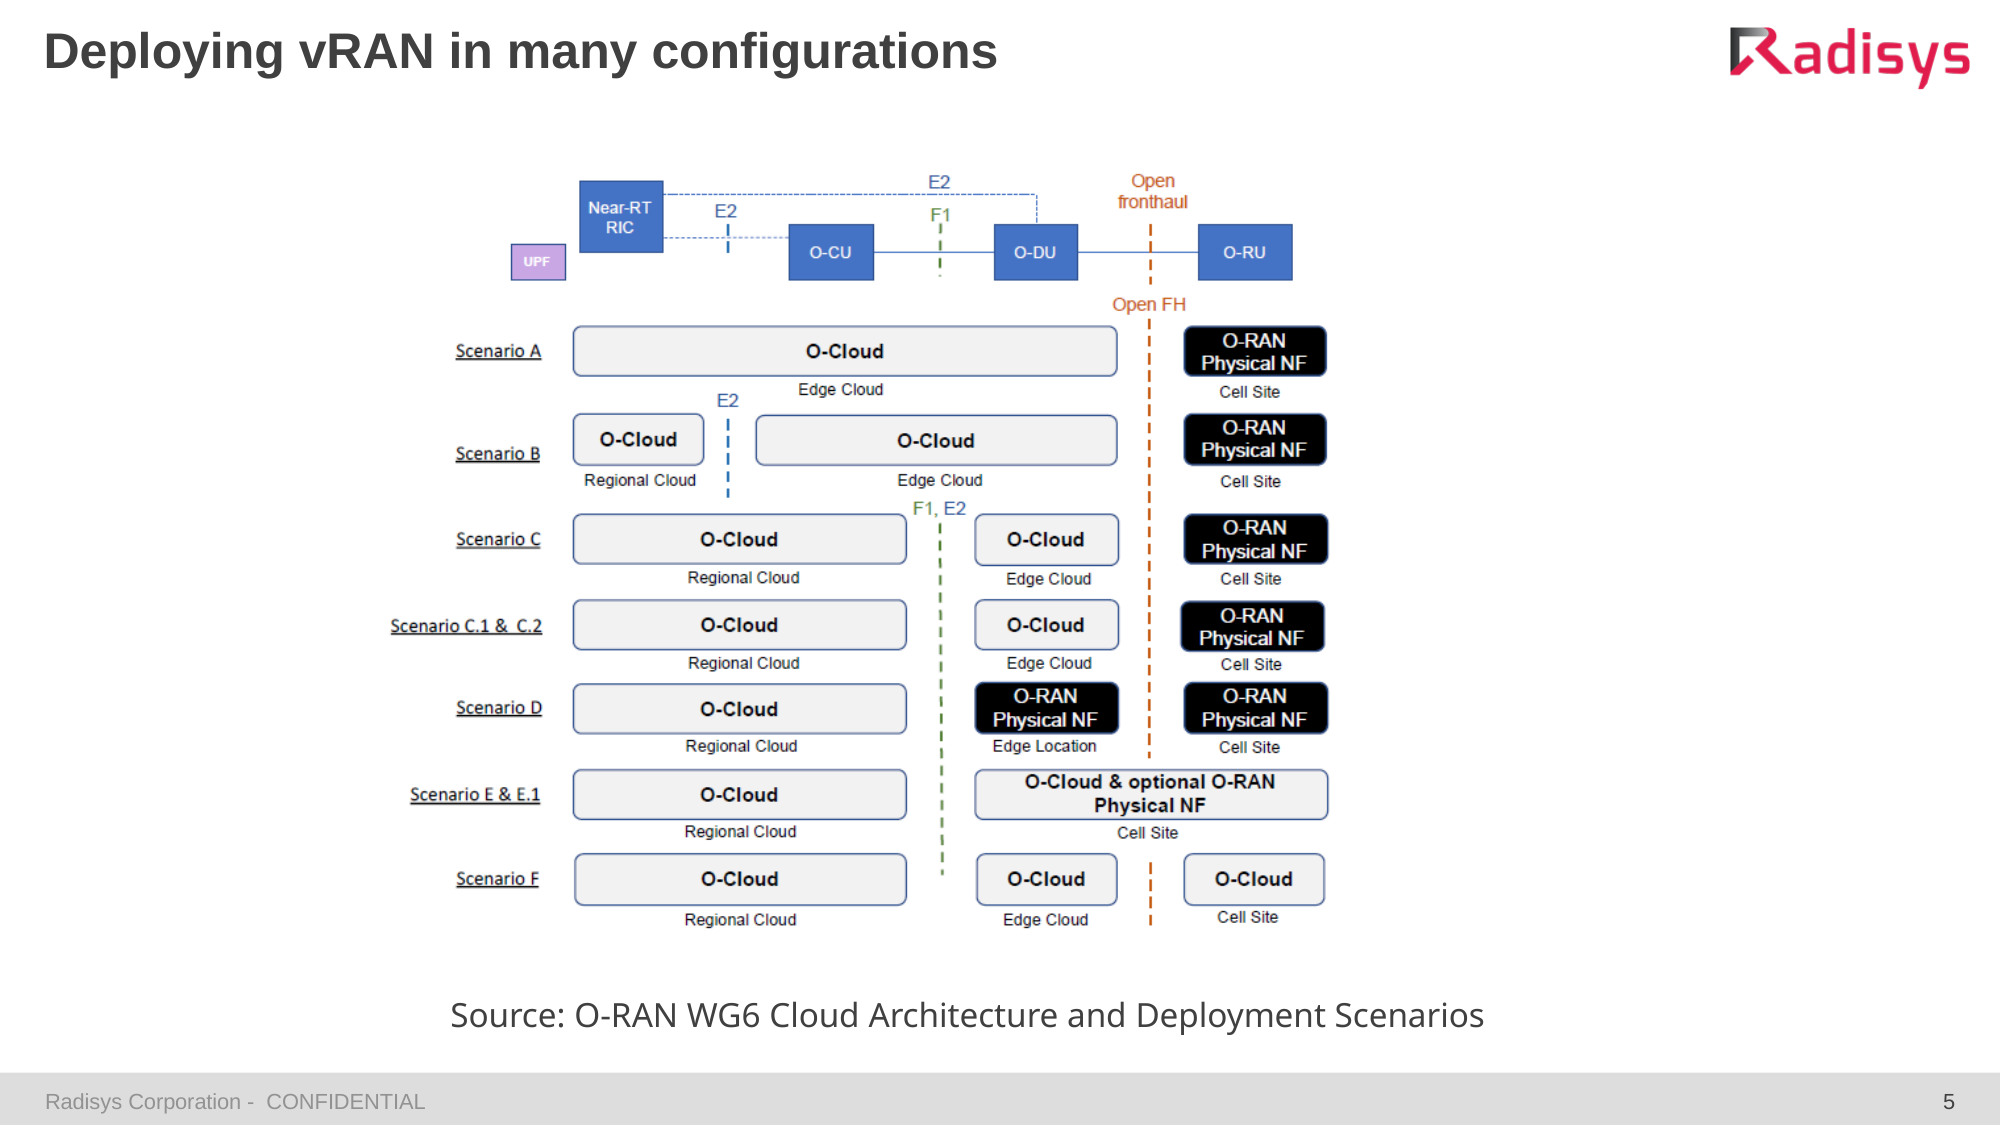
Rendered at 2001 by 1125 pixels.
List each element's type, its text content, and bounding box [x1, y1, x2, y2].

text_box Source: O-RAN WG6 Cloud Architecture and Deployment Scenarios [357, 986, 1580, 1042]
title Deploying vRAN in many configurations [0, 0, 1696, 105]
picture [357, 161, 1393, 944]
footer Radisys Corporation - CONFIDENTIAL [0, 1070, 750, 1125]
picture [1728, 25, 1972, 91]
